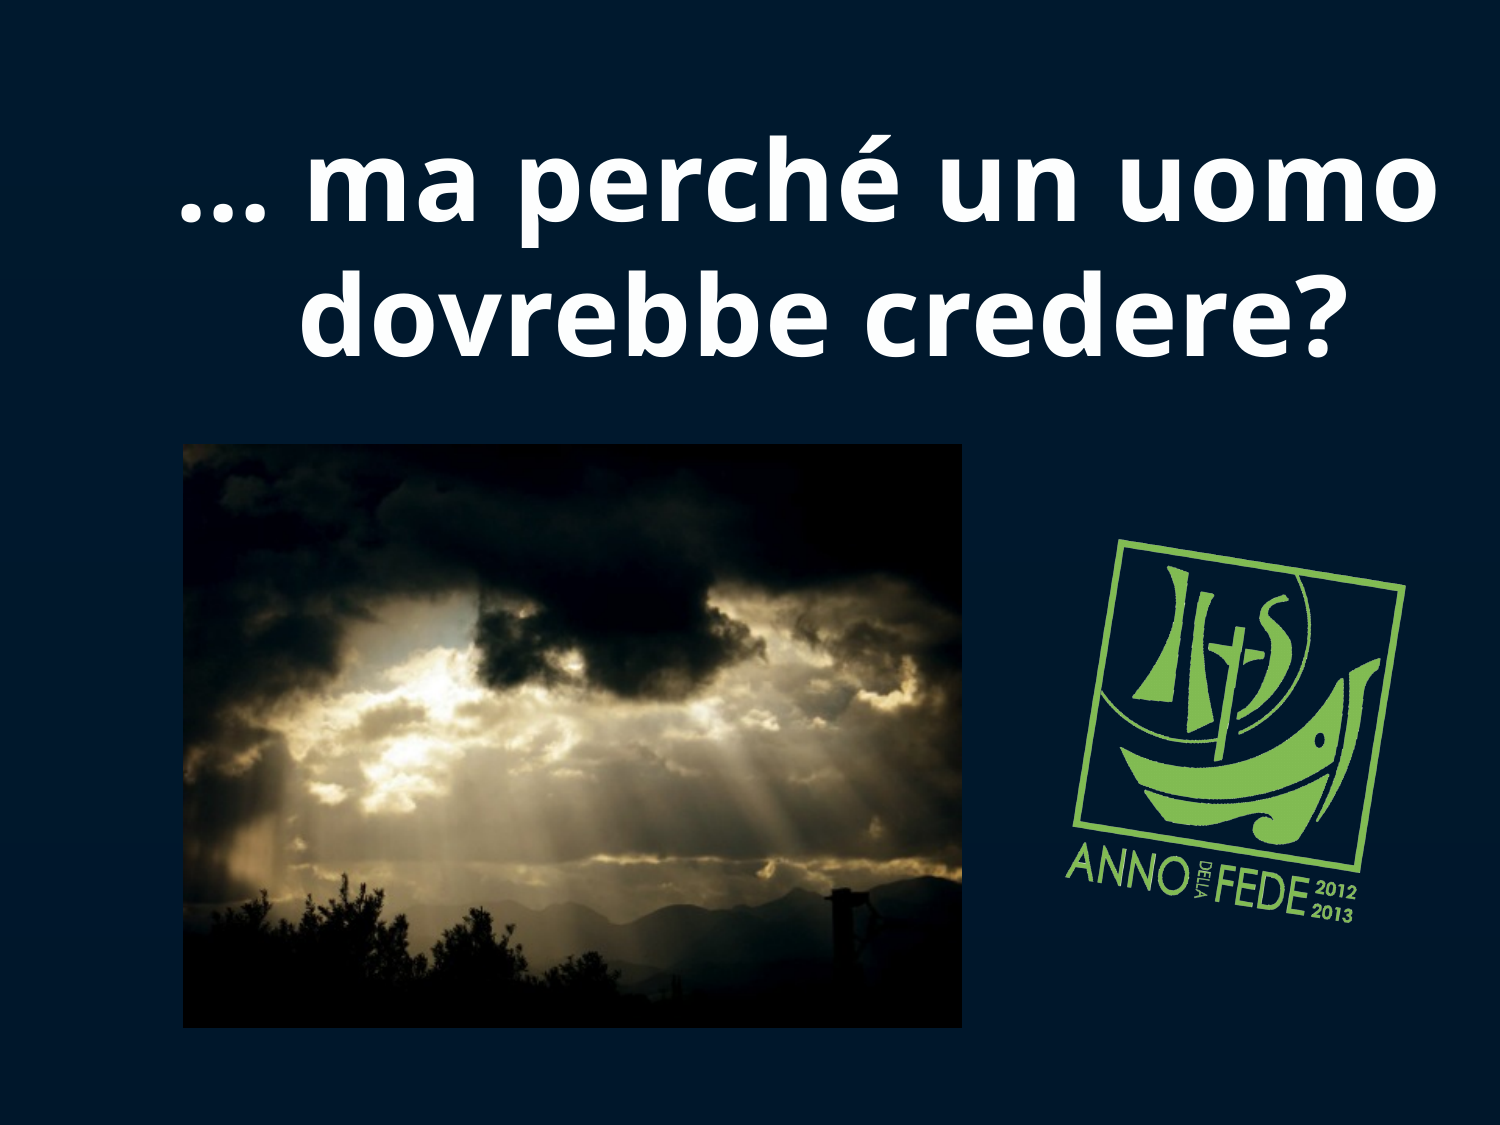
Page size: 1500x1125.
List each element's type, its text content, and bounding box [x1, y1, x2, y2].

picture [182, 443, 962, 1029]
text_box … ma perché un uomo dovrebbe credere? [160, 101, 1489, 387]
picture [1083, 559, 1385, 922]
